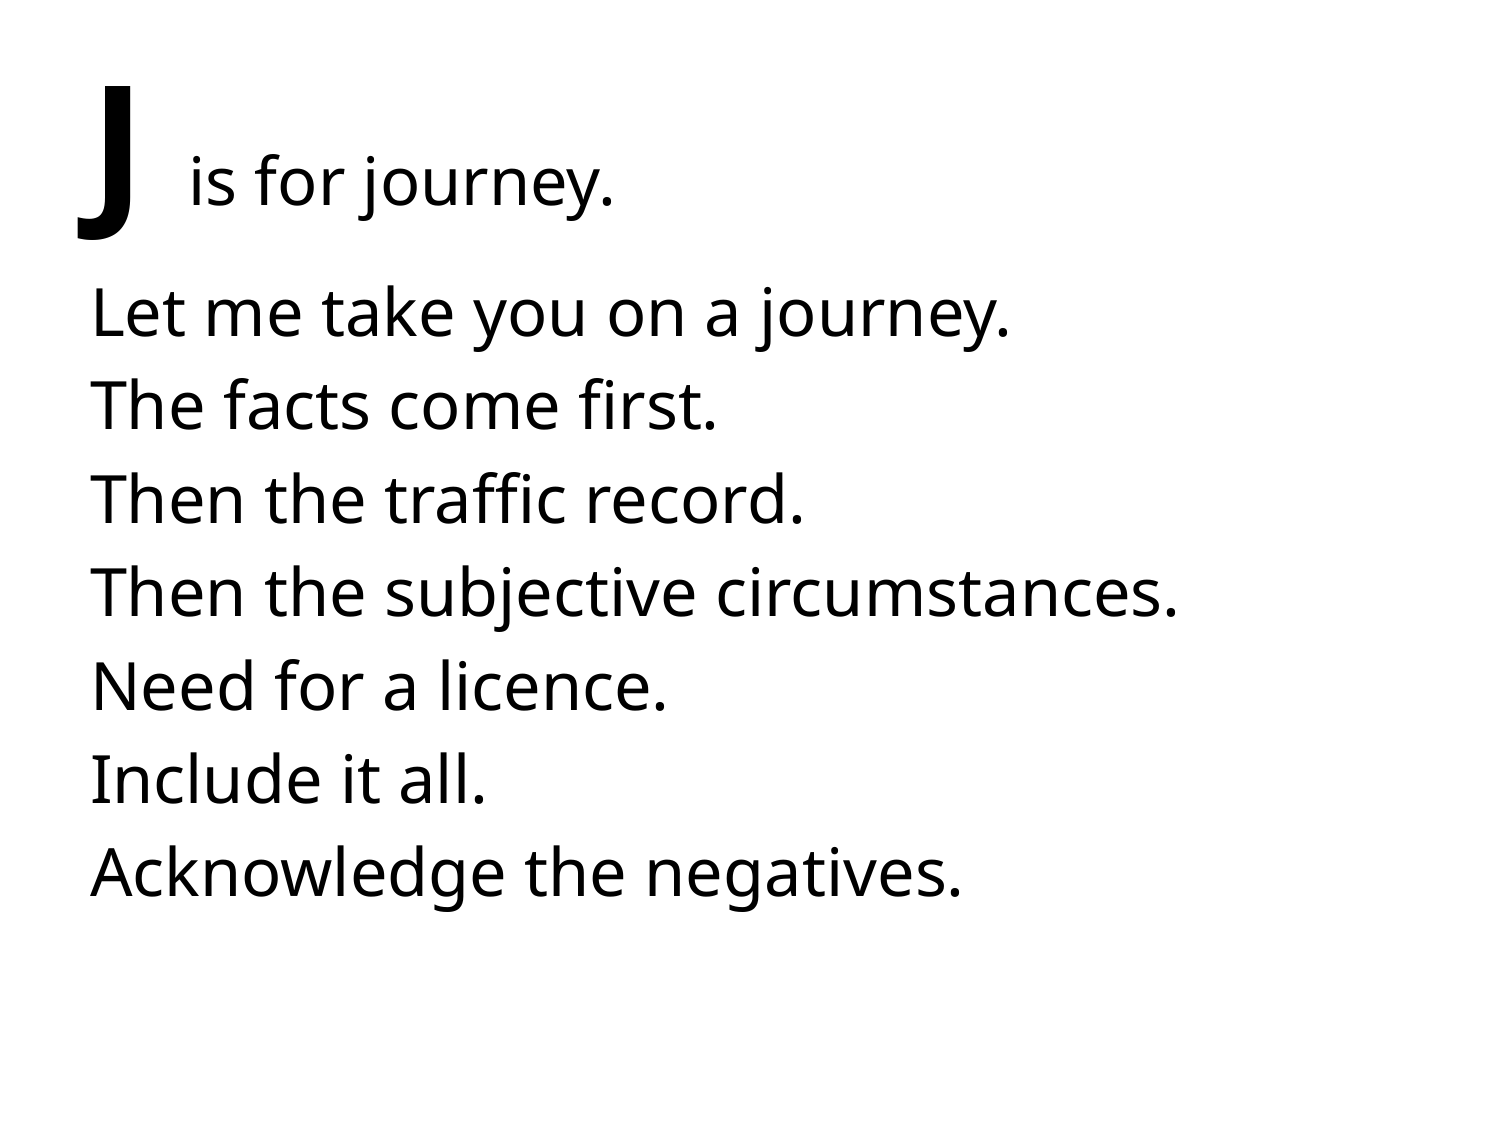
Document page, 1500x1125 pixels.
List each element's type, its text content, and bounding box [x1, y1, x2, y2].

list Let me take you on a journey. The facts come first. Then the traffic record. Then the subjective circumstances. Need for a licence. Include it all. Acknowledge the negatives. [75, 262, 1425, 1005]
title J is for journey. [75, 45, 1425, 233]
